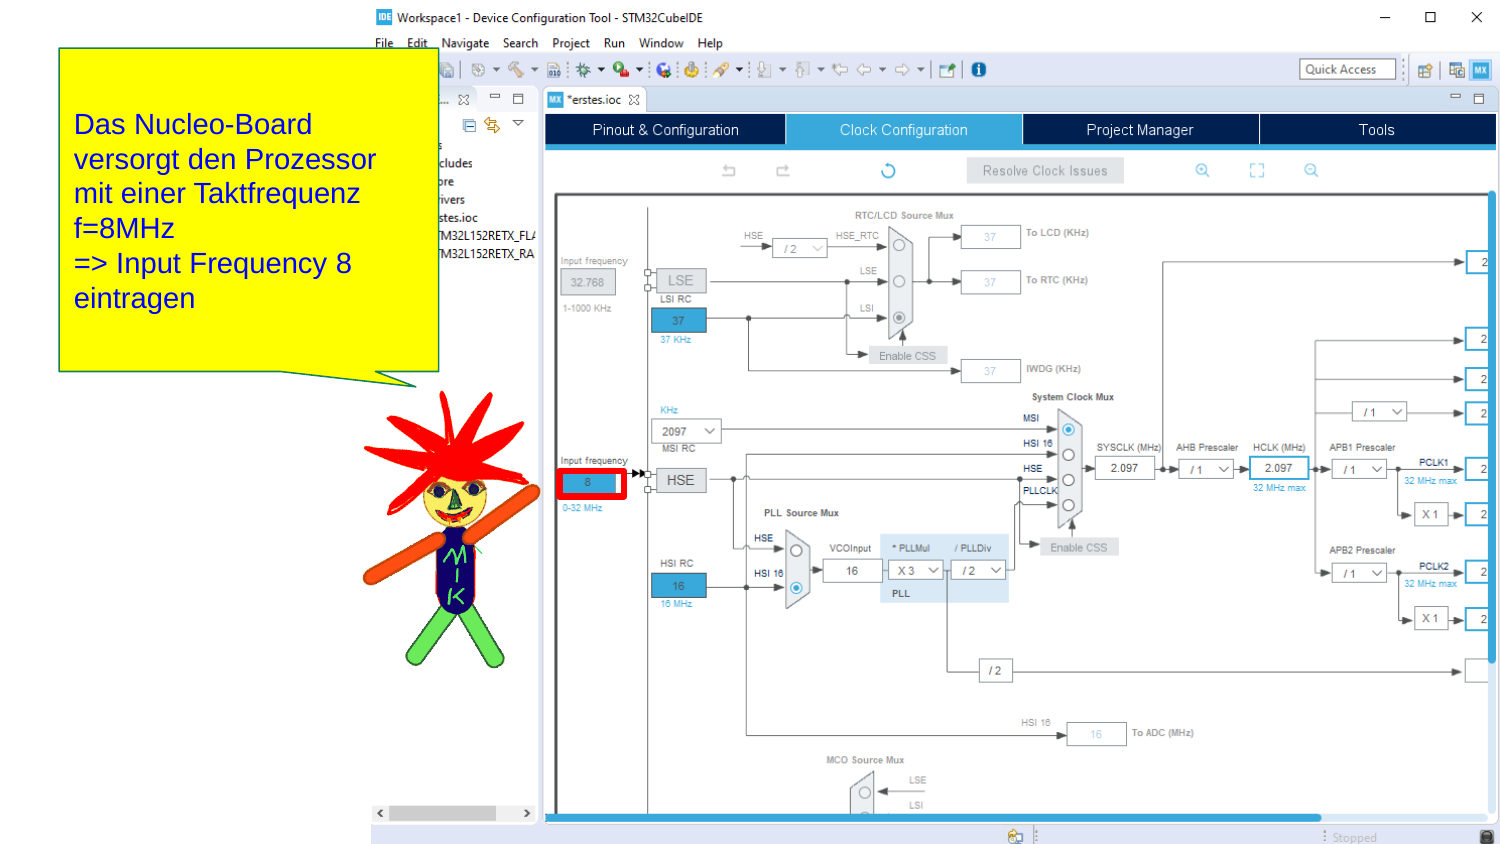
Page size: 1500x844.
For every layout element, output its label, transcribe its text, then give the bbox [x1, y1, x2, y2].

picture [344, 3, 1500, 844]
text_box Das Nucleo-Board versorgt den Prozessor mit einer Taktfrequenz f=8MHz => Input Frequency 8 eintragen [59, 48, 365, 381]
